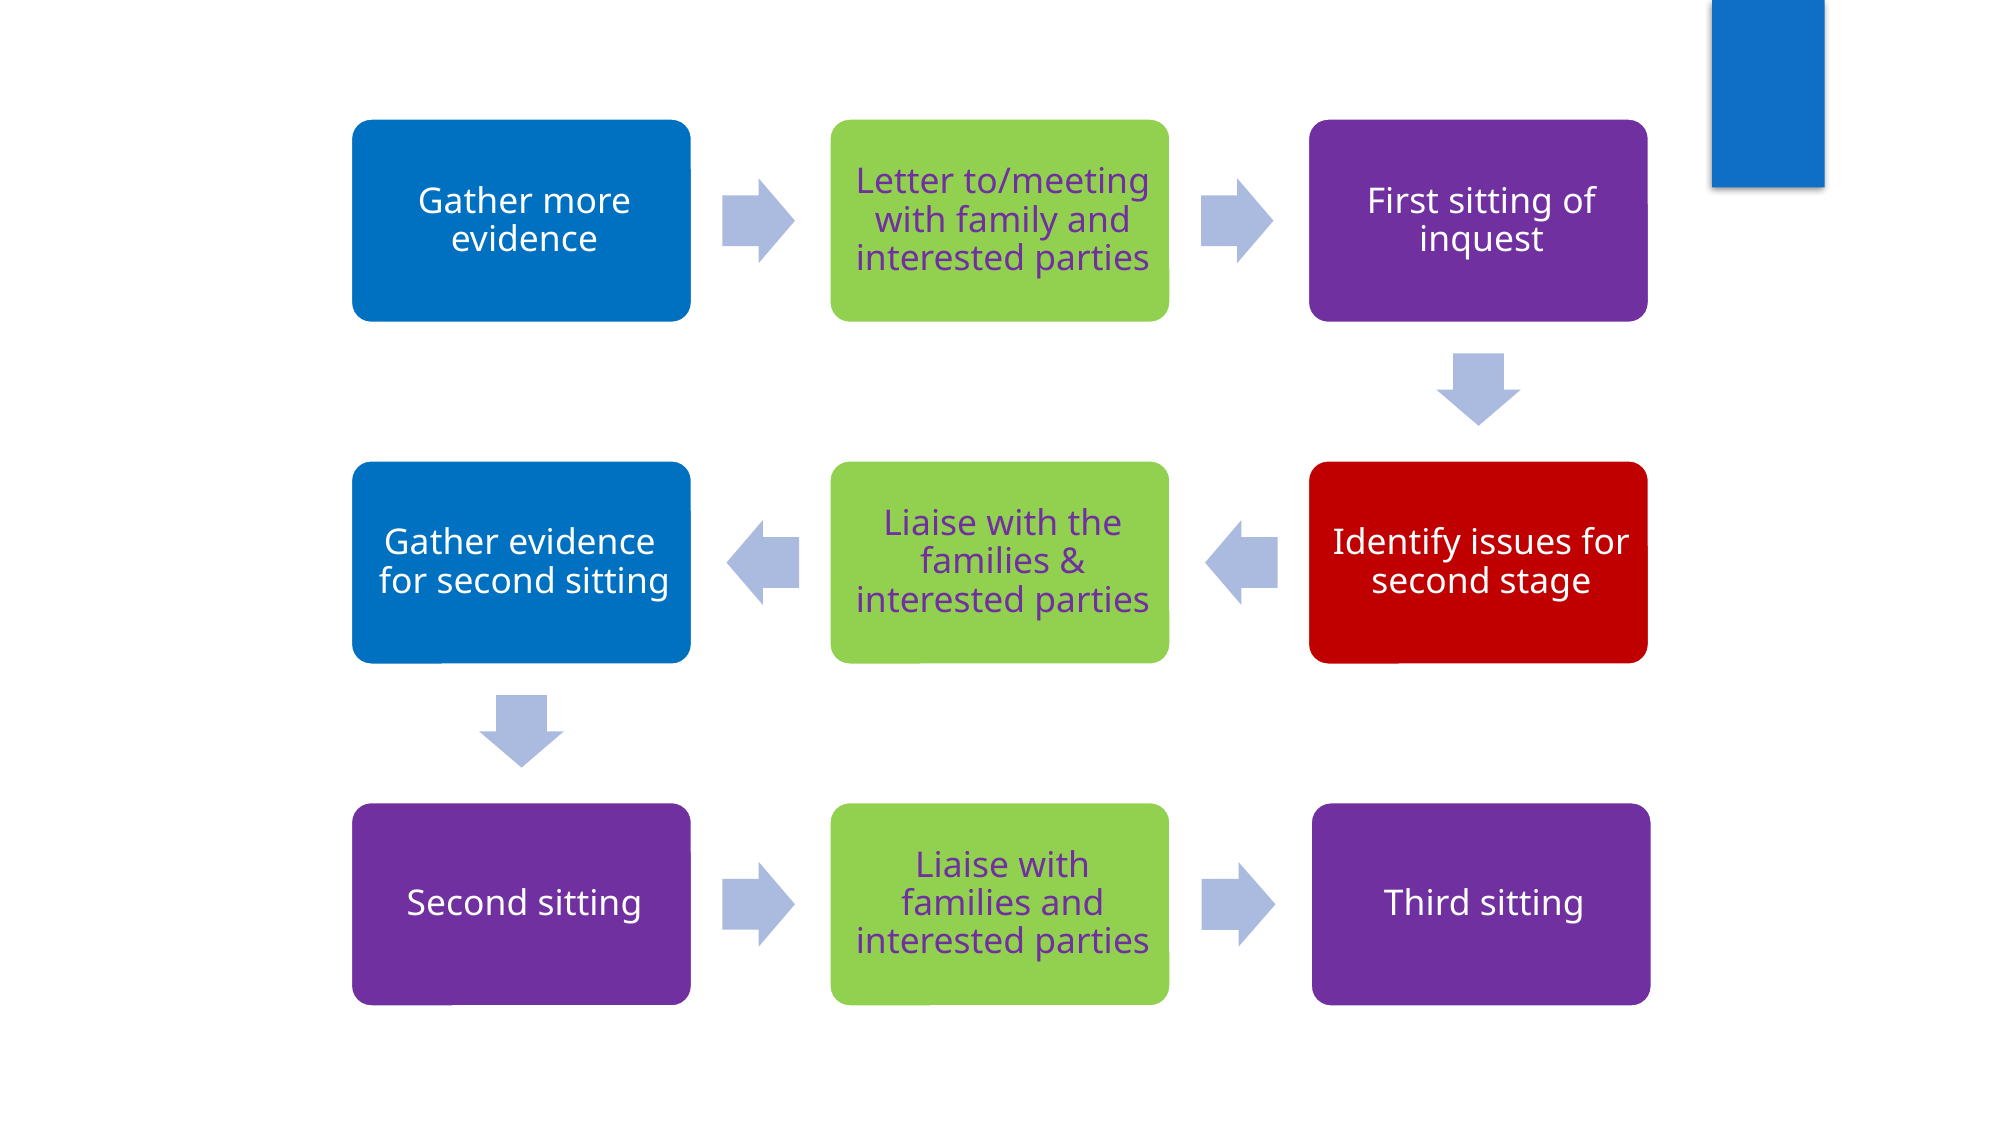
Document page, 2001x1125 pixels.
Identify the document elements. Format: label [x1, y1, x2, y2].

text_box [332, 117, 1667, 1008]
